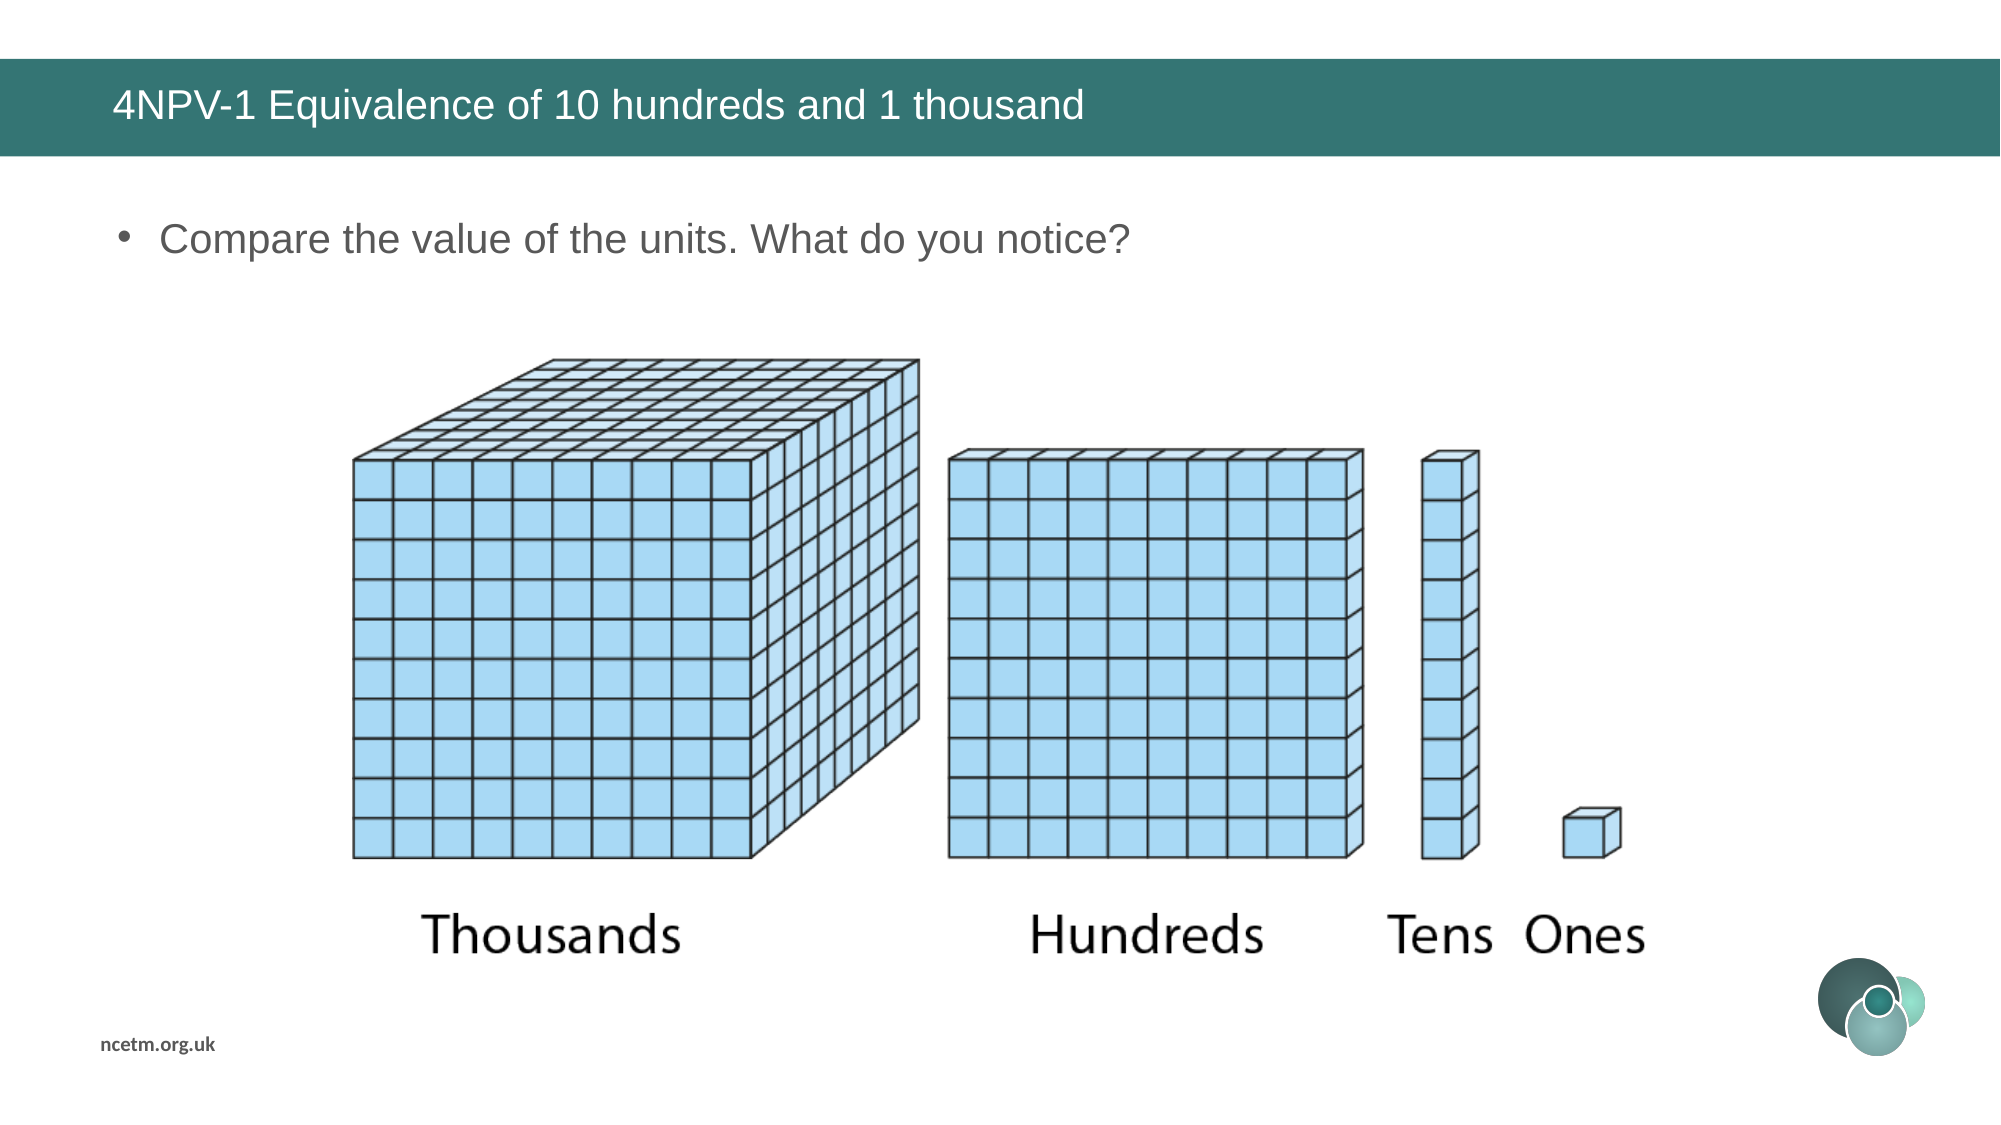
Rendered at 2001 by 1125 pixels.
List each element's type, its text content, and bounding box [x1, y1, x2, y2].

title 4NPV-1 Equivalence of 10 hundreds and 1 thousand [97, 76, 1945, 147]
picture [352, 357, 1648, 968]
text_box Compare the value of the units. What do you notice? [102, 194, 1790, 276]
picture [1818, 958, 1925, 1056]
